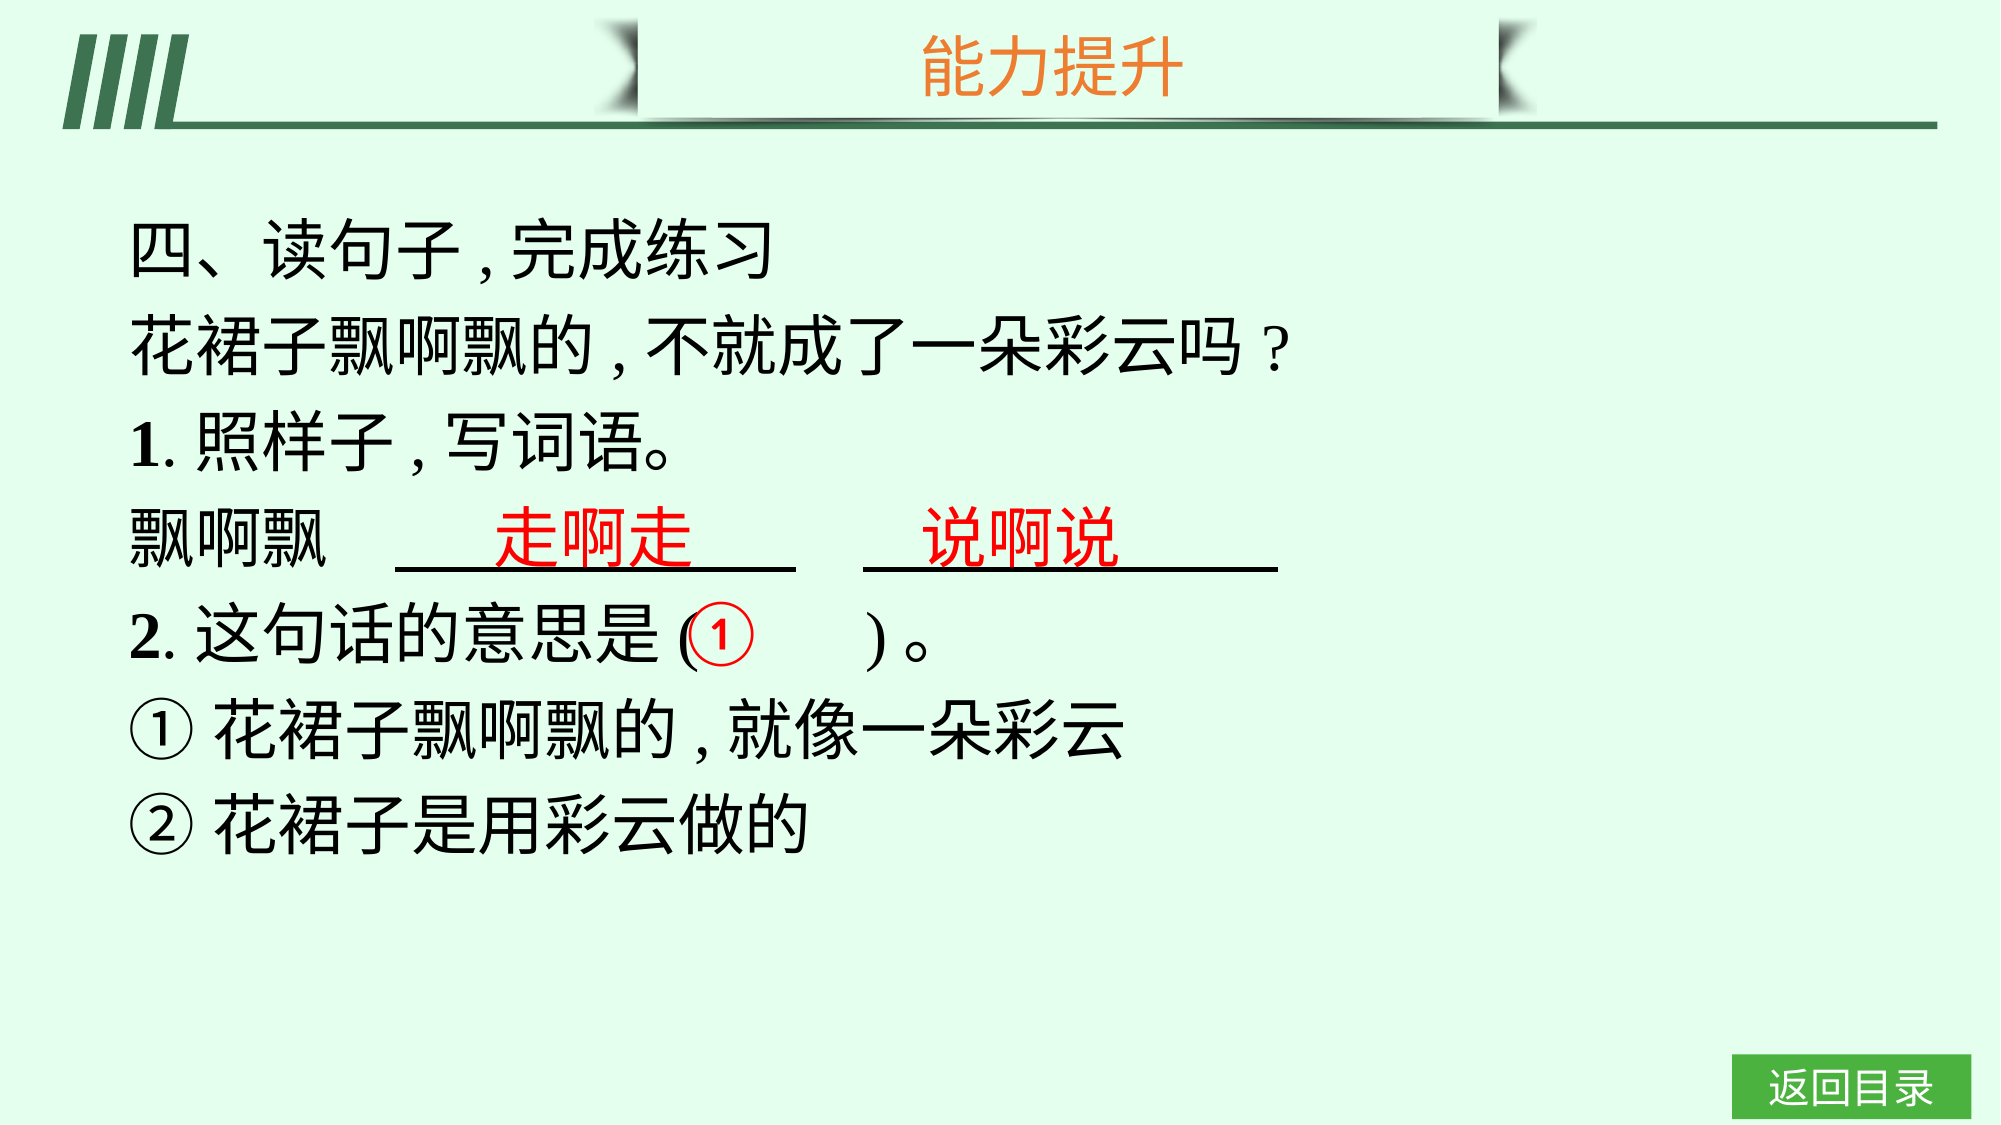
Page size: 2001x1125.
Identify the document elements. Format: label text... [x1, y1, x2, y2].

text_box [62, 34, 1938, 130]
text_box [594, 16, 1537, 127]
text_box 说啊说 [906, 472, 1137, 584]
text_box 四、读句子,完成练习 花裙子飘啊飘的,不就成了一朵彩云吗? 1.照样子,写词语。 飘啊飘 2.这句话的意思是( )。 ①花裙子飘啊飘的,就像一朵彩云 ②花裙子是用彩云做的 [113, 184, 1887, 871]
text_box 走啊走 [479, 472, 710, 584]
text_box ① [662, 565, 781, 676]
